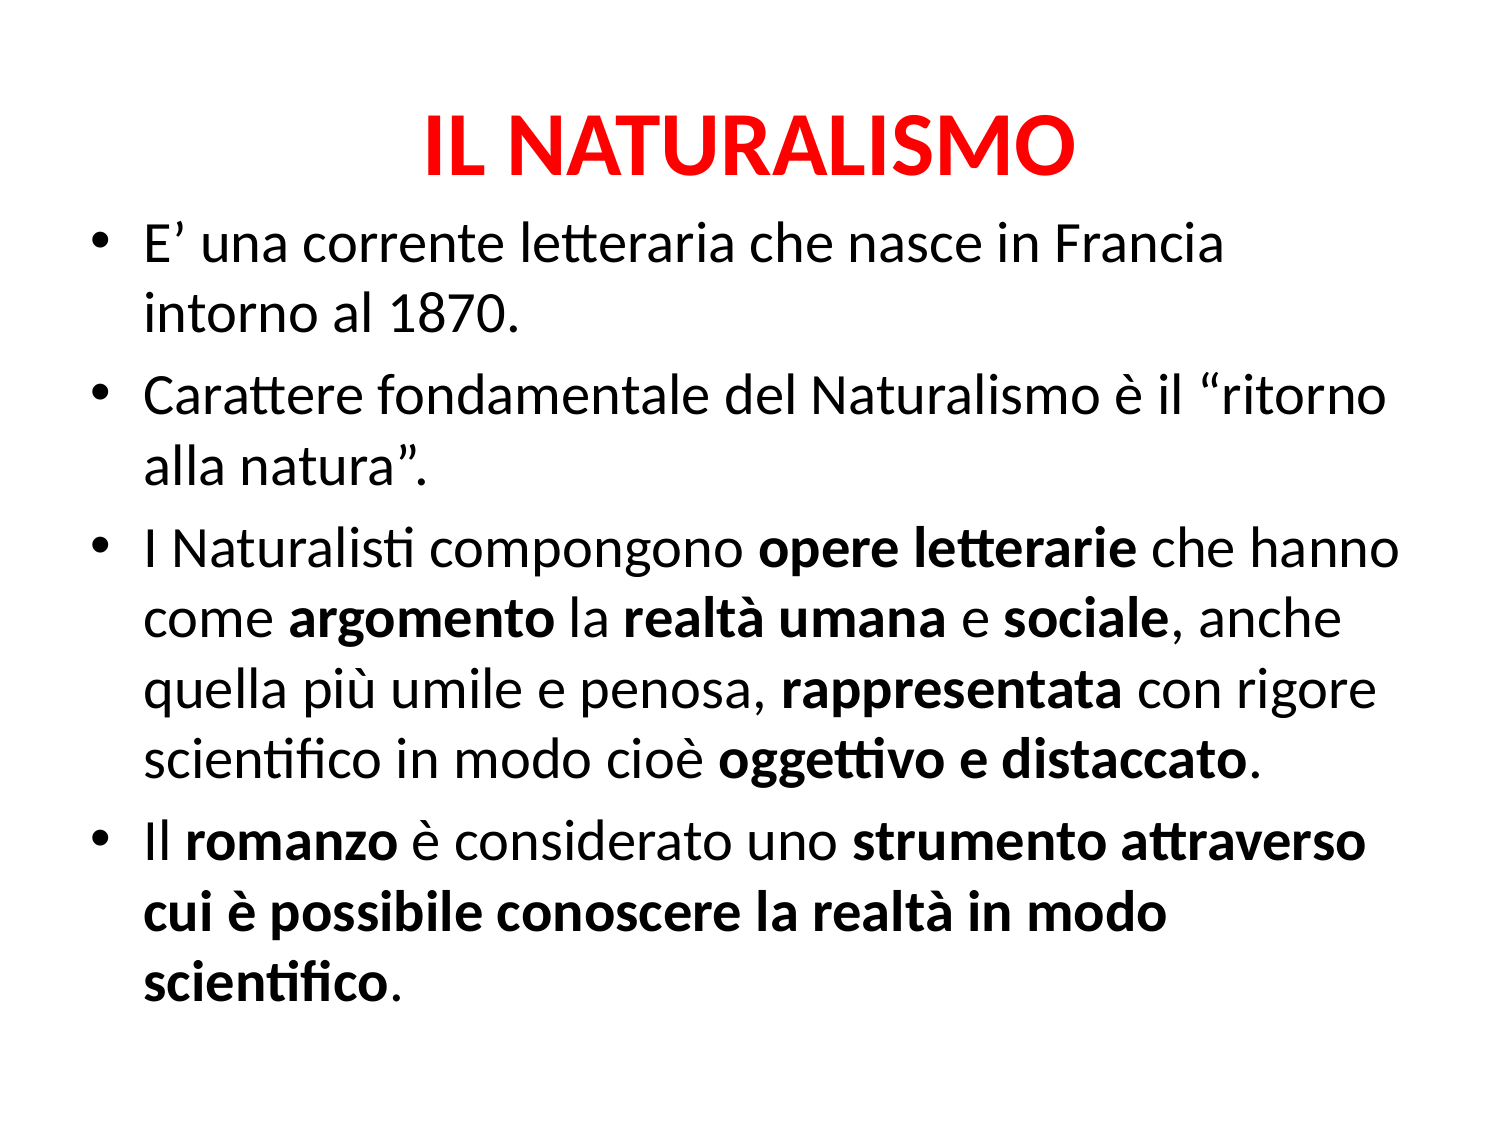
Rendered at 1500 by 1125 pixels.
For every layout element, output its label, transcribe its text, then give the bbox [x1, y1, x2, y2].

title IL NATURALISMO [75, 45, 1425, 196]
list E’ una corrente letteraria che nasce in Francia intorno al 1870. Carattere fondamentale del Naturalismo è il “ritorno alla natura”. I Naturalisti compongono opere letterarie che hanno come argomento la realtà umana e sociale, anche quella più umile e penosa, rappresentata con rigore scientifico in modo cioè oggettivo e distaccato. Il romanzo è considerato uno strumento attraverso cui è possibile conoscere la realtà in modo scientifico. [75, 196, 1425, 1083]
